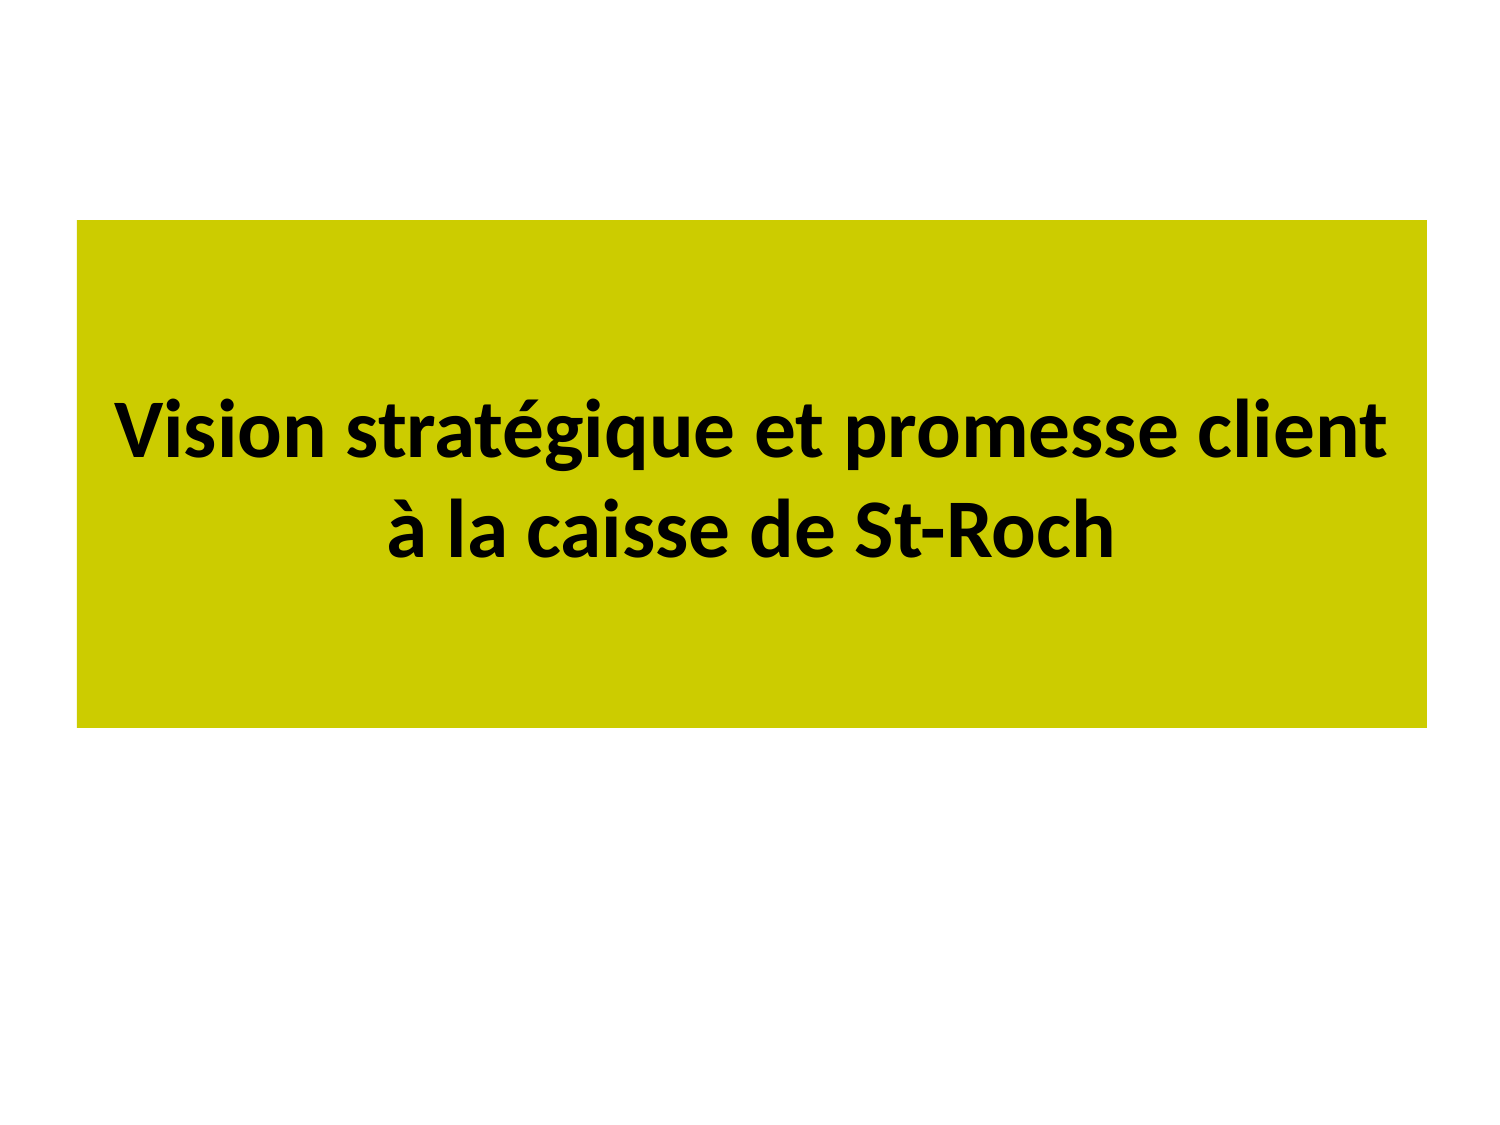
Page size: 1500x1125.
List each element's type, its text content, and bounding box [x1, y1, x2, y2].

title Vision stratégique et promesse client à la caisse de St-Roch [76, 220, 1427, 728]
